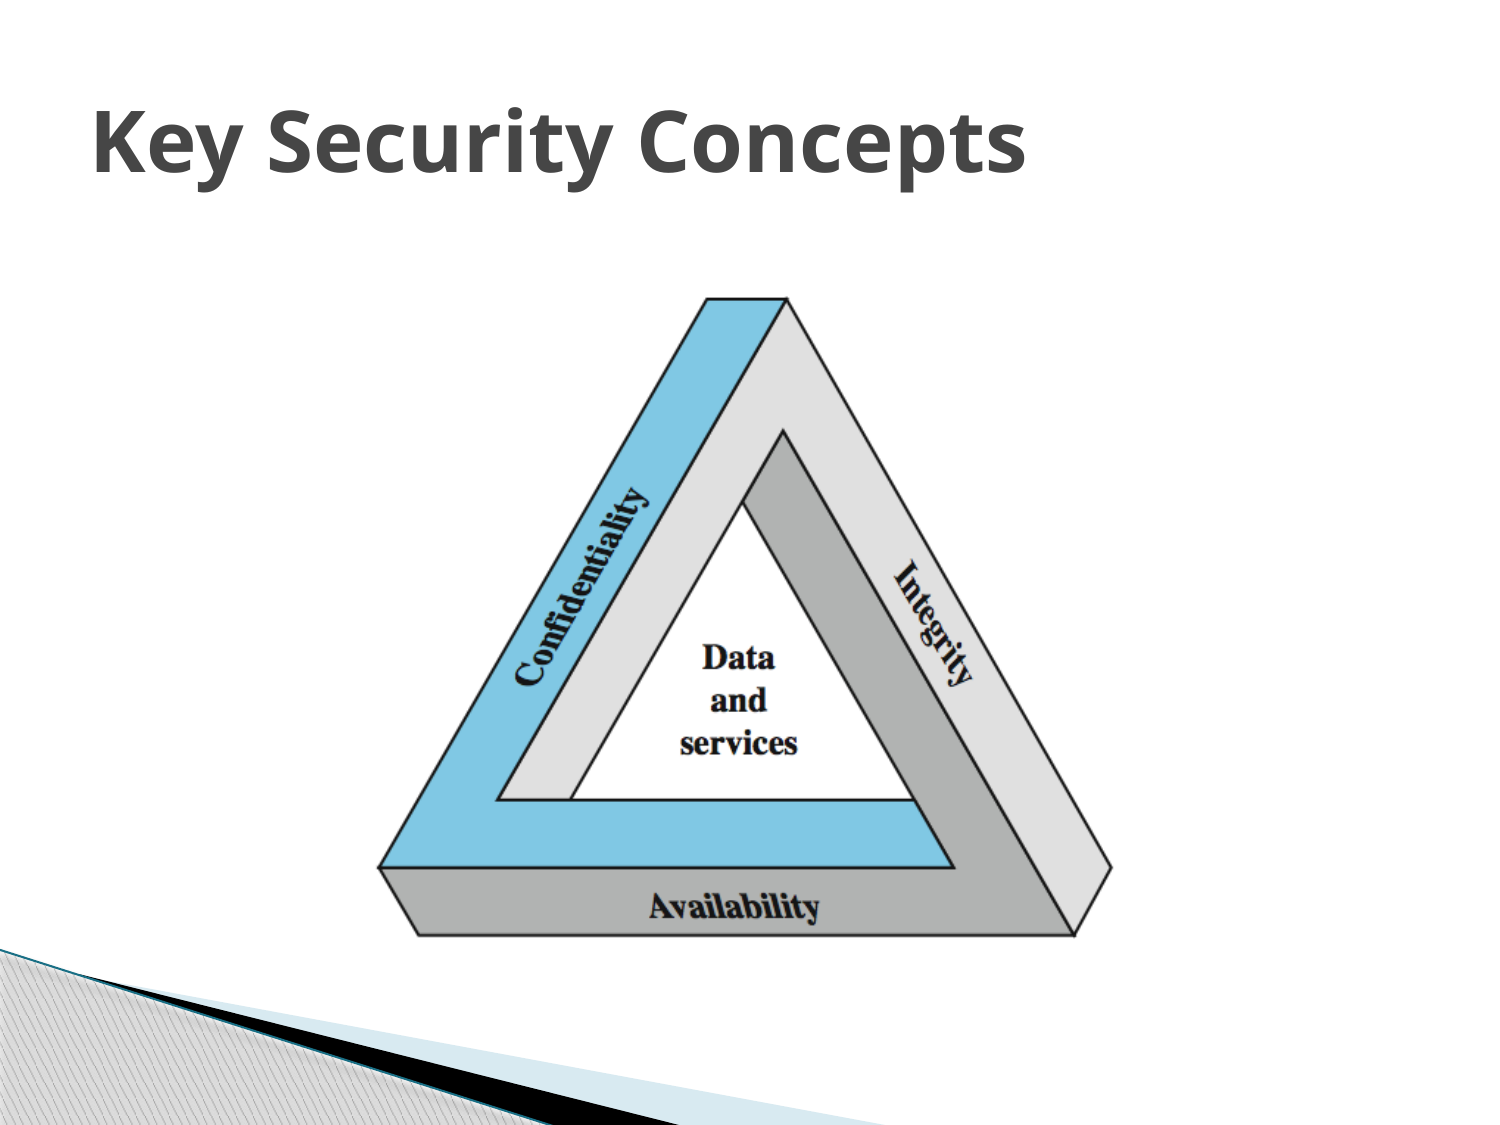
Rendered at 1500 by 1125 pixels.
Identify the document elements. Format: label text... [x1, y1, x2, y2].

title Key Security Concepts [75, 45, 1425, 233]
picture [349, 224, 1168, 1016]
